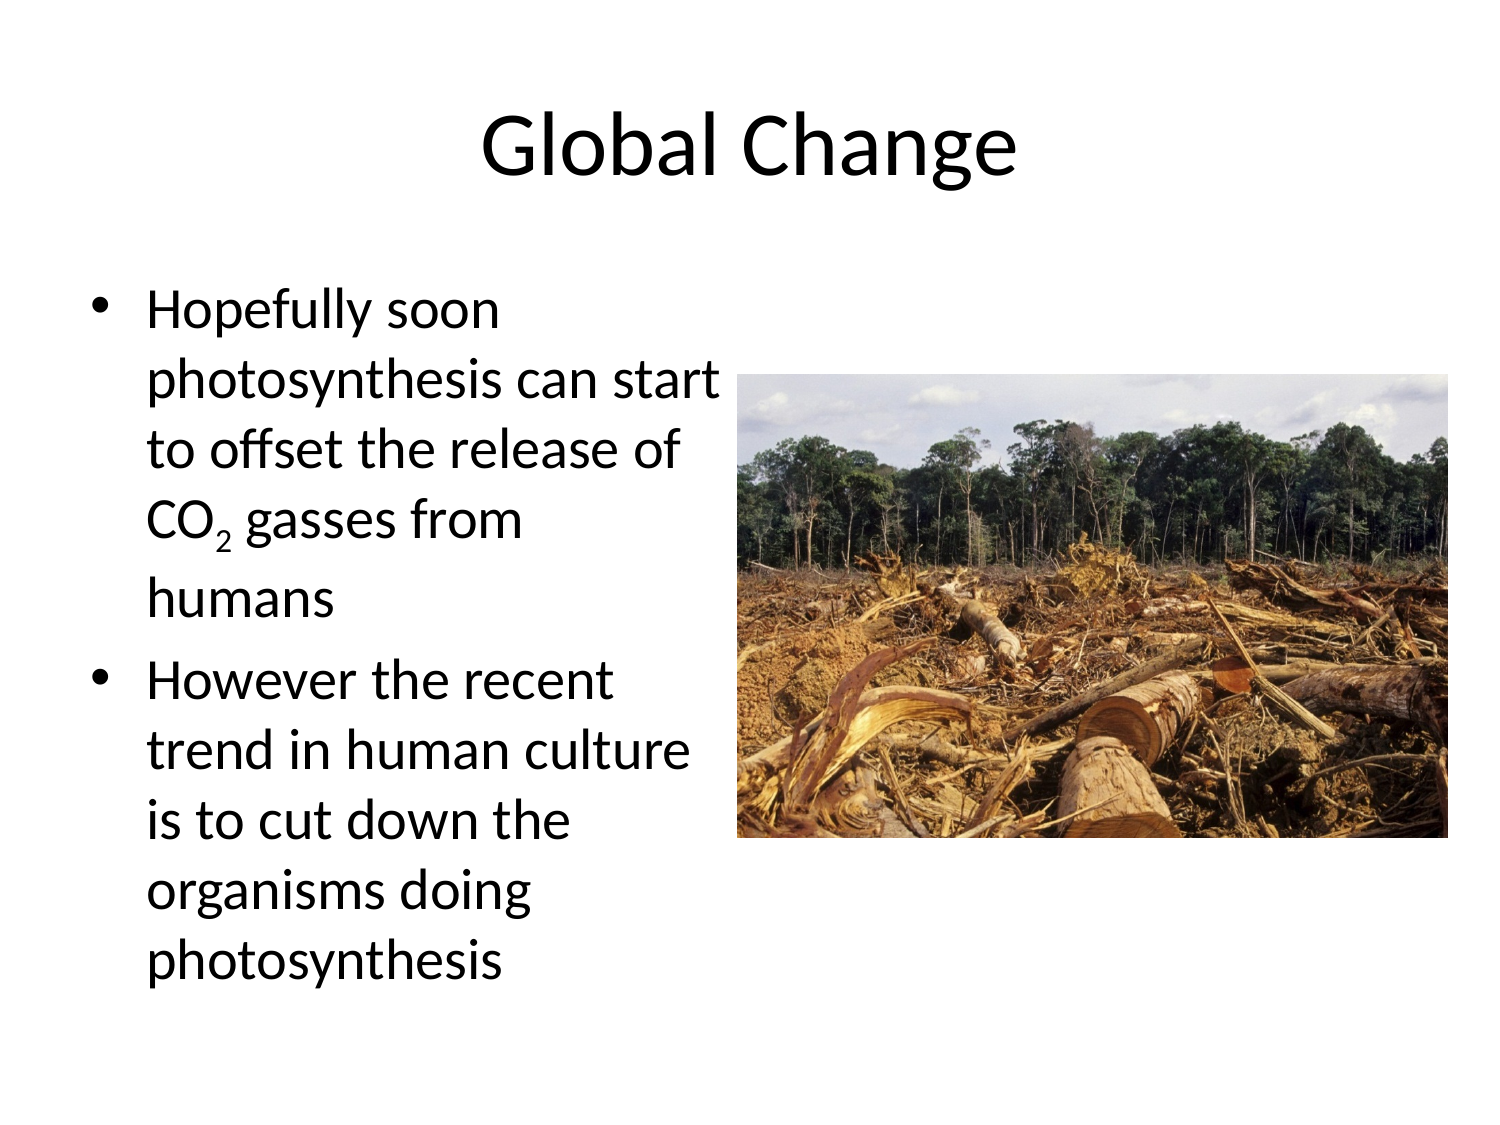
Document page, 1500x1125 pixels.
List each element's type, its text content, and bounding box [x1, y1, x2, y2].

picture [737, 374, 1448, 838]
title Global Change [75, 45, 1425, 233]
list Hopefully soon photosynthesis can start to offset the release of CO2 gasses from humans However the recent trend in human culture is to cut down the organisms doing photosynthesis [75, 262, 738, 1005]
